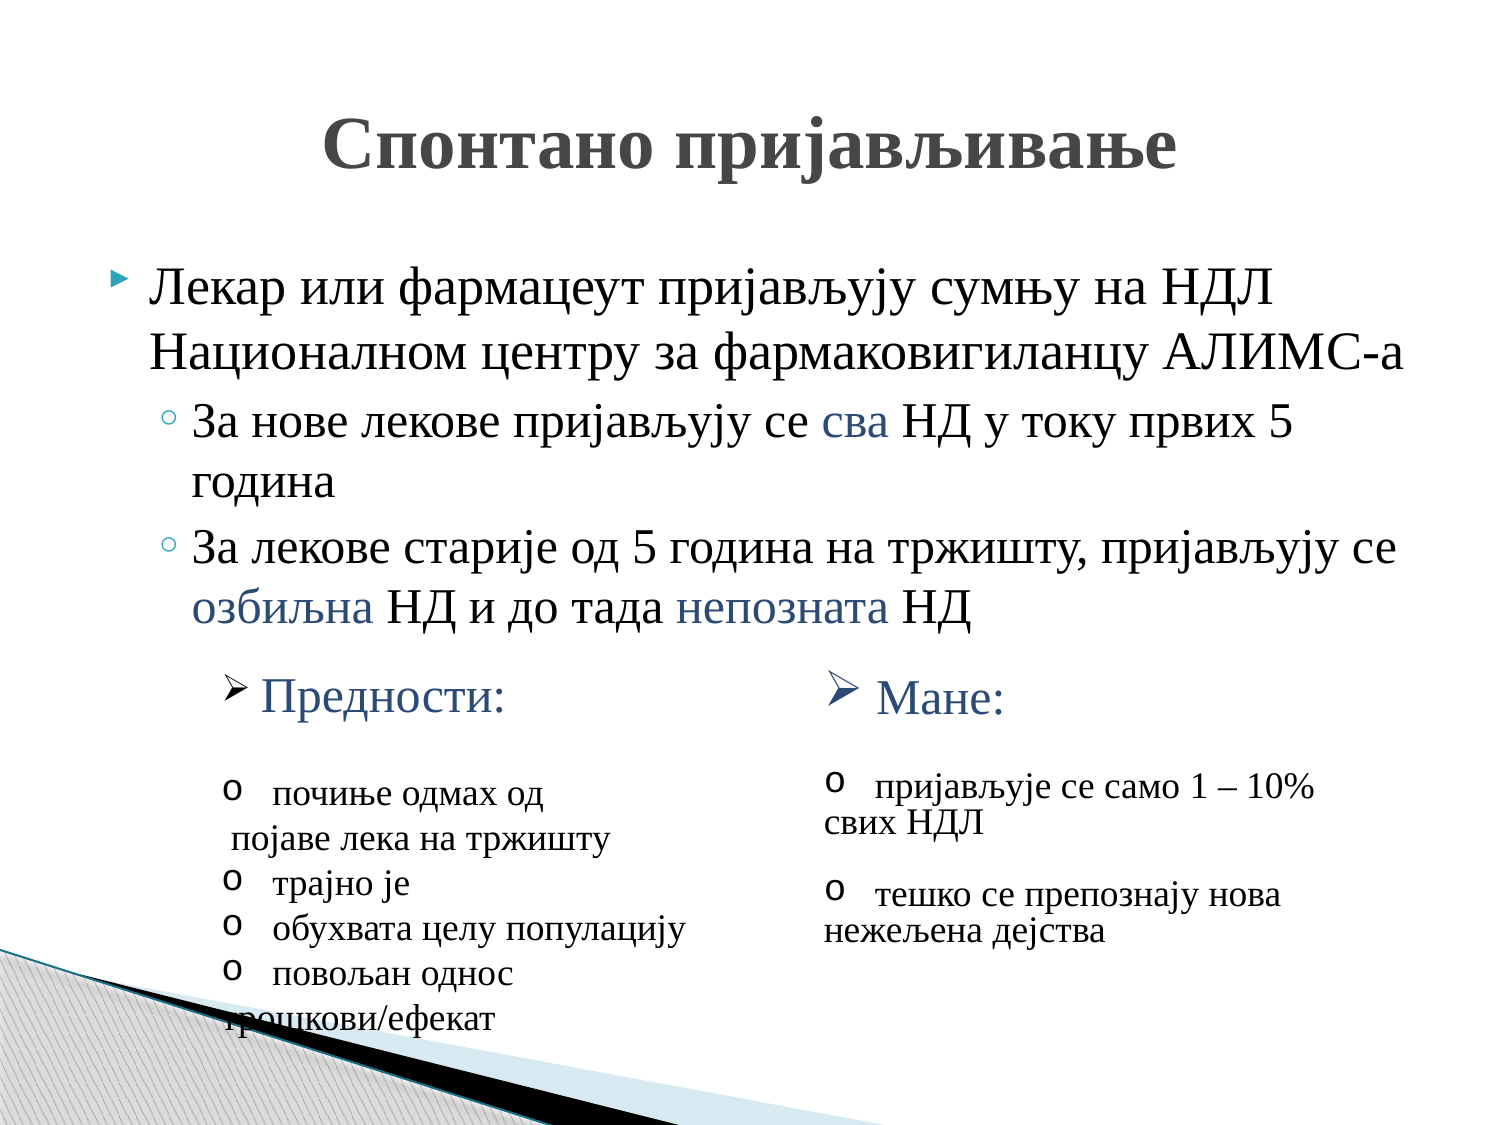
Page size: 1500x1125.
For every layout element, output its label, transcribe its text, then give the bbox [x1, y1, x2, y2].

text_box Предности: почиње одмах од појаве лека на тржишту трајно је обухвата целу популацију повољан однос трошкови/ефекат [206, 655, 727, 1125]
title Спонтано пријављивање [75, 45, 1425, 233]
text_box Мане: пријављује се само 1 – 10% свих НДЛ тешко се препознају нова нежељена дејства [809, 656, 1376, 1002]
list Лекар или фармацеут пријављују сумњу на НДЛ Националном центру за фармаковигиланцу АЛИМС-а За нове лекове пријављују се сва НД у току првих 5 година За лекове старије од 5 година на тржишту, пријављују се озбиљна НД и до тада непозната НД [75, 243, 1425, 669]
